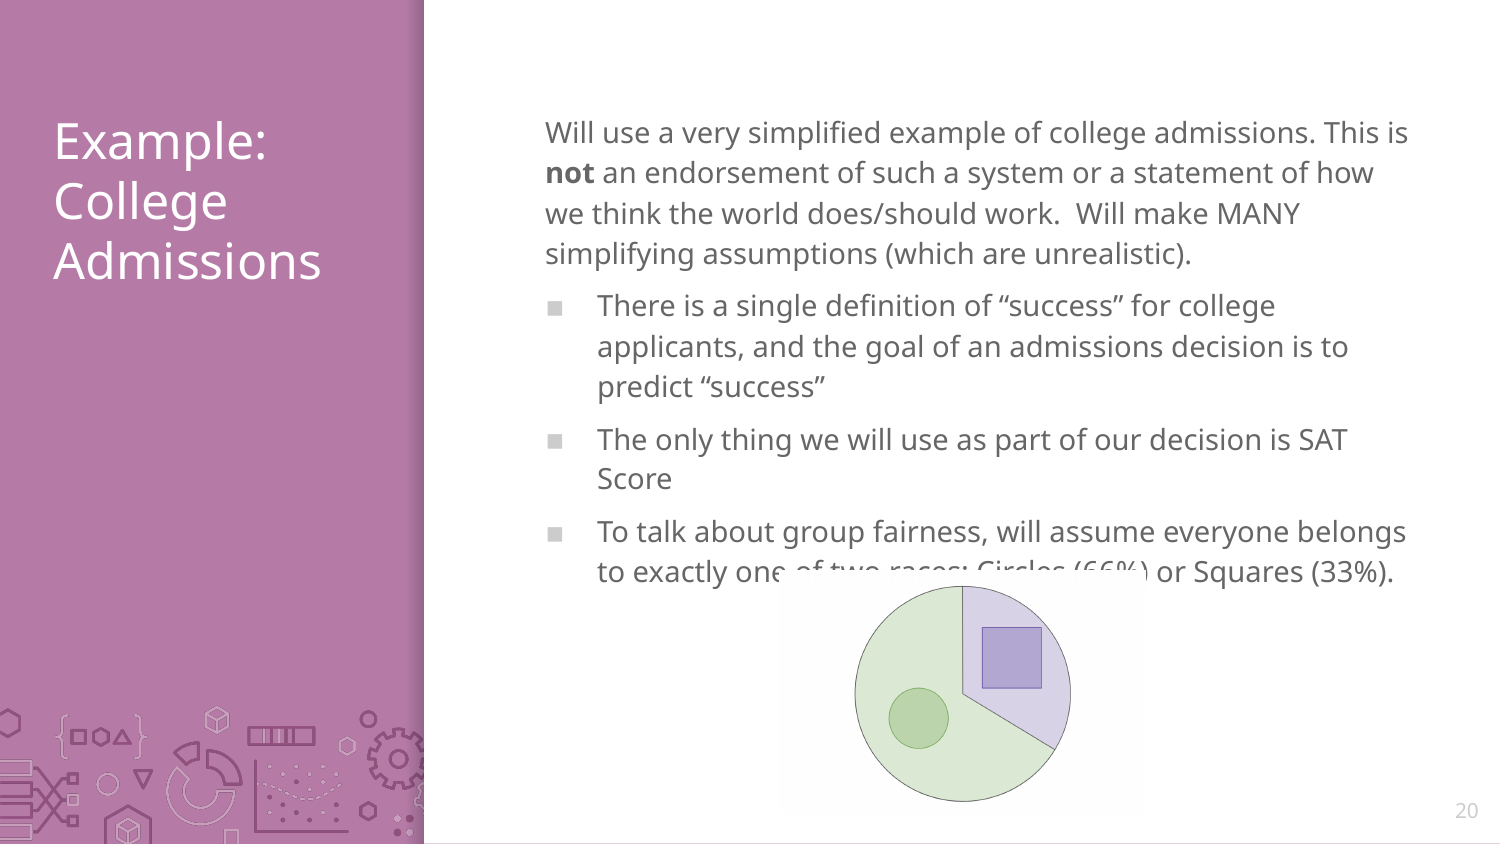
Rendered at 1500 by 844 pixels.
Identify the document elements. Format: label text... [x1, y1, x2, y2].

picture [0, 701, 424, 844]
title Example: College Admissions [38, 94, 375, 748]
list Will use a very simplified example of college admissions. This is not an endorsement of such a system or a statement of how we think the world does/should work. Will make MANY simplifying assumptions (which are unrealistic). There is a single definition of “success” for college applicants, and the goal of an admissions decision is to predict “success” The only thing we will use as part of our decision is SAT Score To talk about group fairness, will assume everyone belongs to exactly one of two races: Circles (66%) or Squares (33%). [506, 94, 1425, 748]
slide_number 20 [1403, 779, 1494, 844]
picture [779, 570, 1146, 815]
